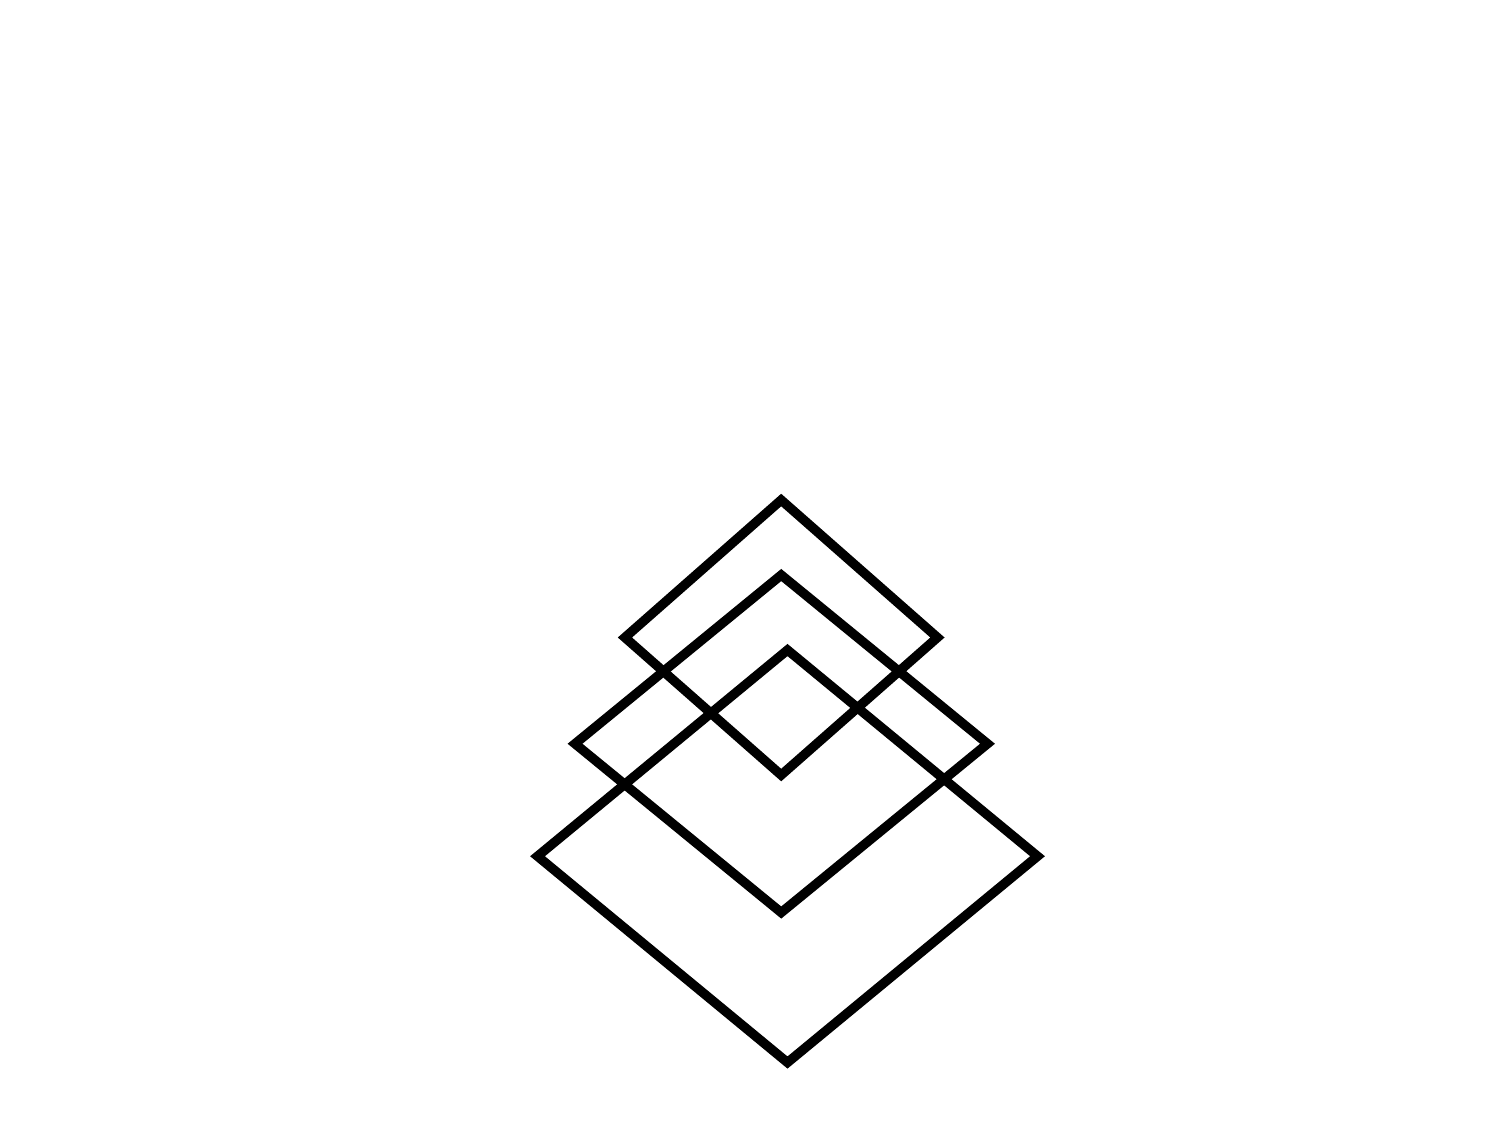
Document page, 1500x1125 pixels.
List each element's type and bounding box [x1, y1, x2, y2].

text_box [575, 672, 988, 913]
text_box [537, 779, 1038, 1063]
text_box [624, 500, 938, 776]
